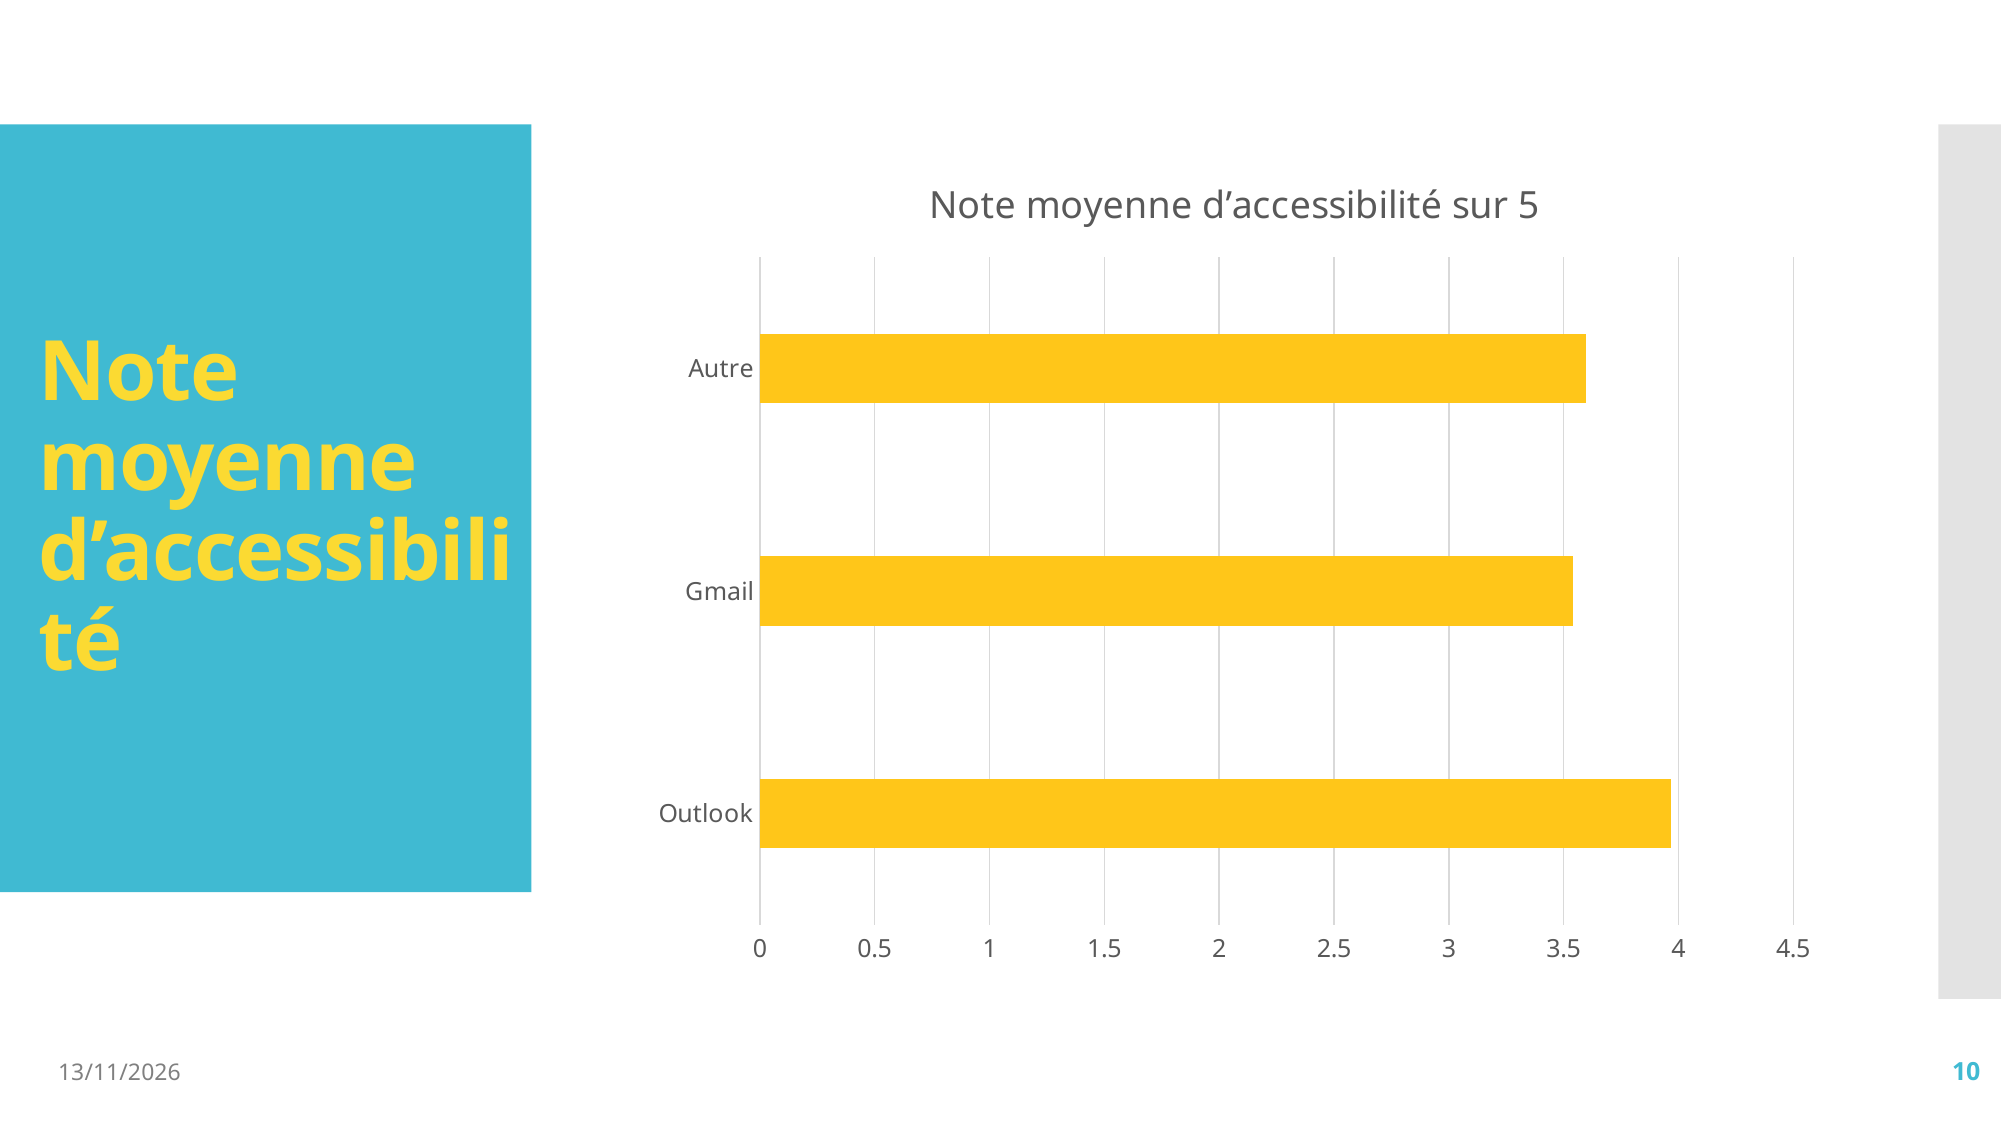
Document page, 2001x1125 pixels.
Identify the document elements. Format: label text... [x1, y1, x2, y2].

slide_number 10 [1744, 1042, 1996, 1103]
chart [634, 141, 1835, 982]
title Note moyenne d’accessibilité [23, 130, 546, 886]
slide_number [43, 1042, 493, 1103]
